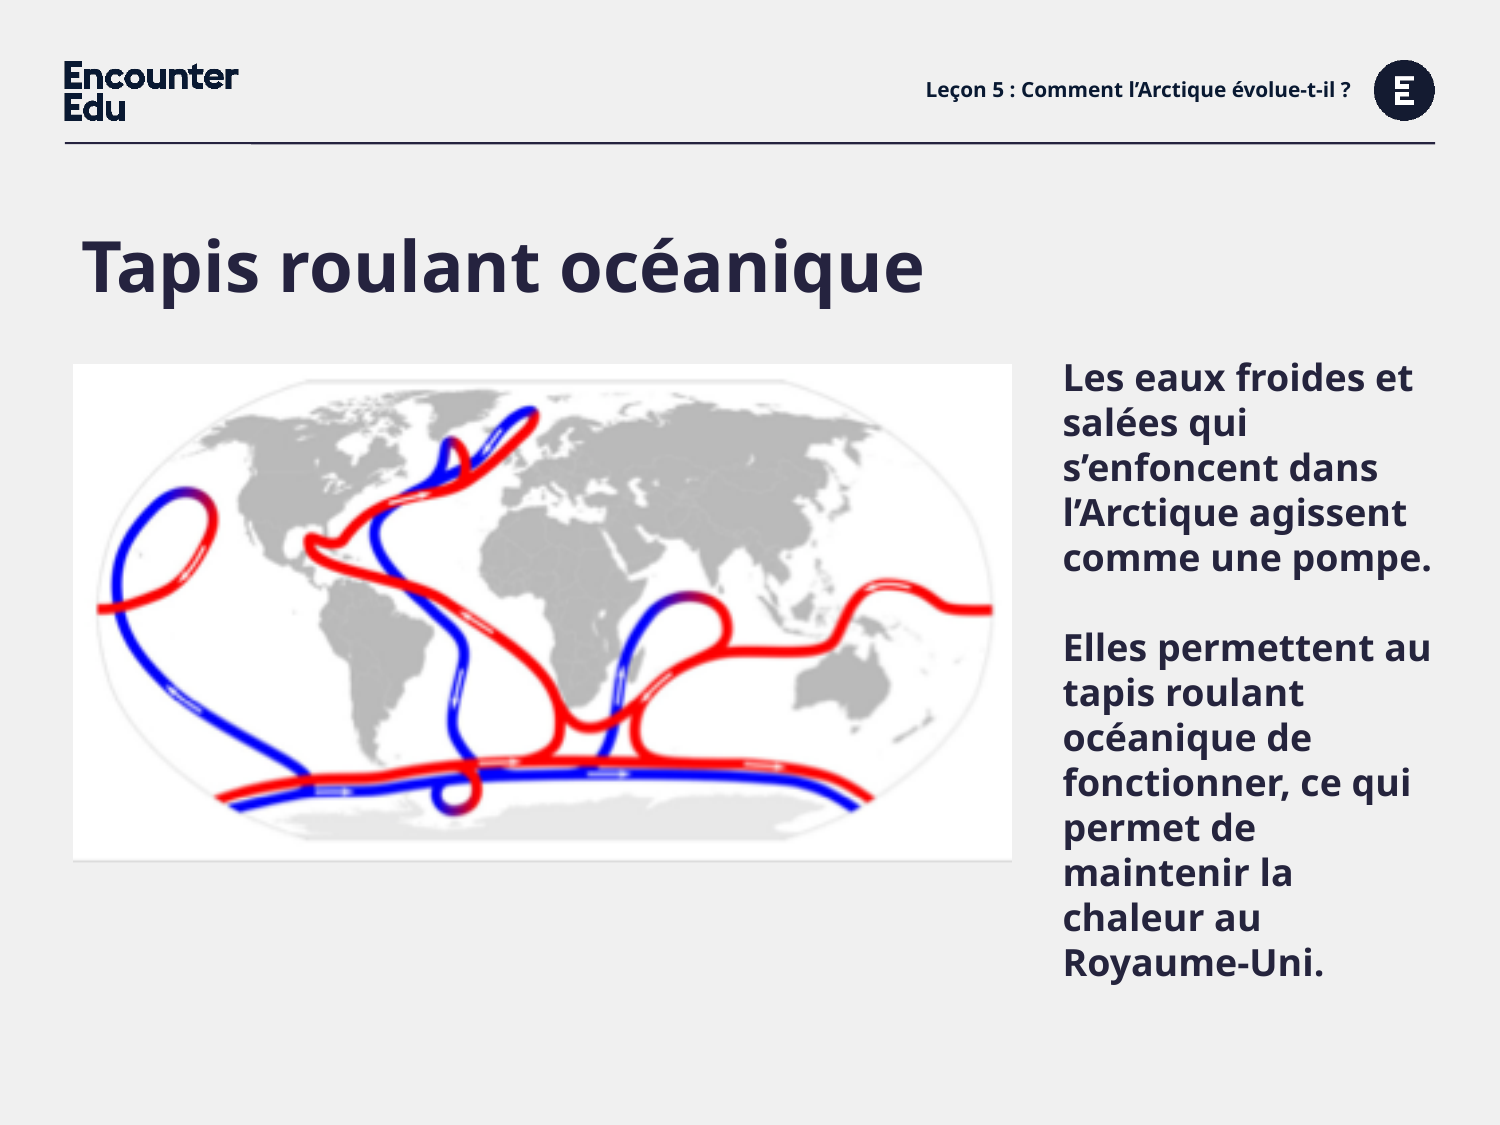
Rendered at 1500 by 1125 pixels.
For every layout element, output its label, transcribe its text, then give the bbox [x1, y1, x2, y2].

text_box Tapis roulant océanique [73, 223, 1427, 315]
title Leçon 5 : Comment l’Arctique évolue-t-il ? [636, 67, 1359, 114]
picture [60, 59, 243, 122]
text_box Les eaux froides et salées qui s’enfoncent dans l’Arctique agissent comme une pompe. Elles permettent au tapis roulant océanique de fonctionner, ce qui permet de maintenir la chaleur au Royaume-Uni. [1047, 347, 1448, 992]
picture [73, 364, 1012, 866]
picture [1372, 58, 1436, 122]
